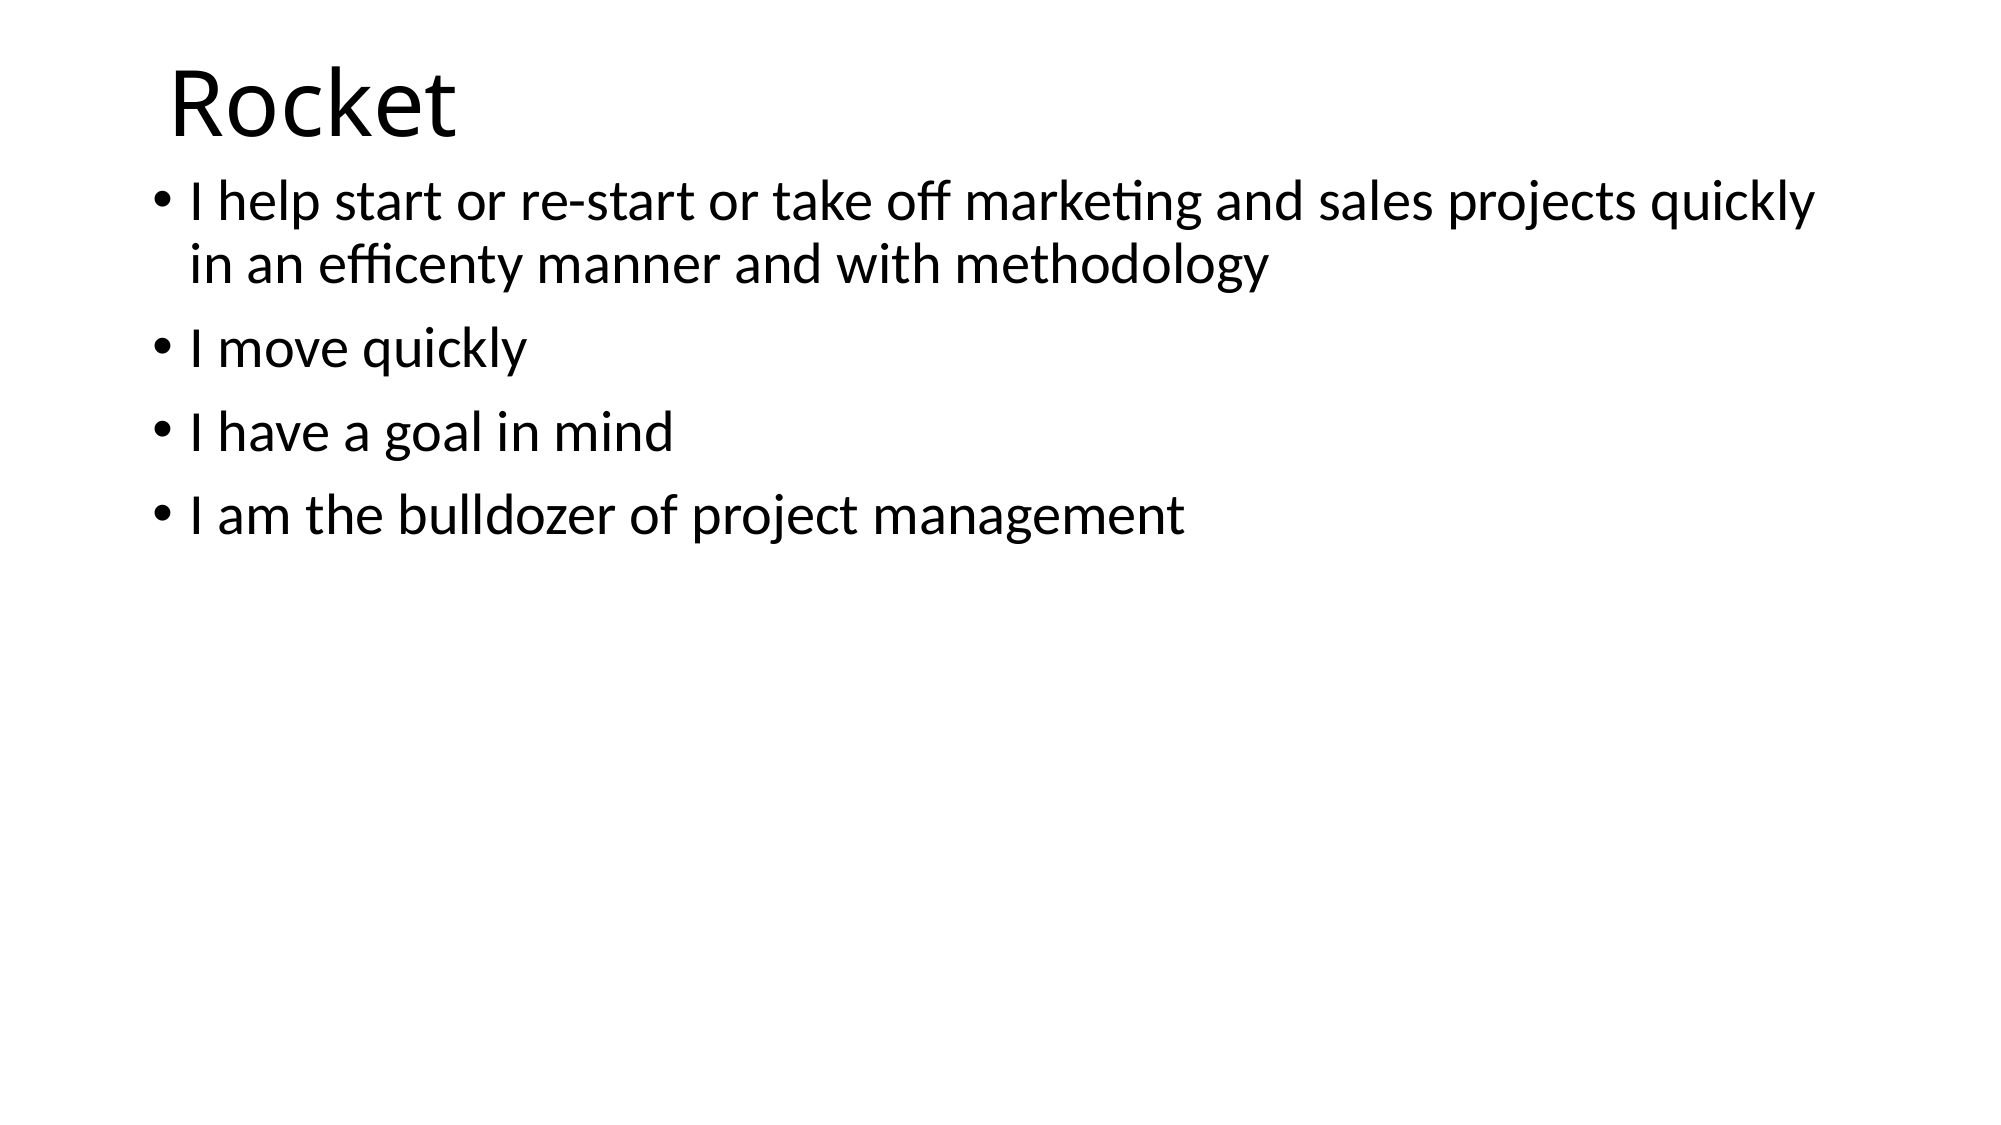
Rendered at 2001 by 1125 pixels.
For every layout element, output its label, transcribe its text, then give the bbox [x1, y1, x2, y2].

list I help start or re-start or take off marketing and sales projects quickly in an efficenty manner and with methodology I move quickly I have a goal in mind I am the bulldozer of project management [137, 162, 1863, 581]
title Rocket [152, 0, 1878, 216]
